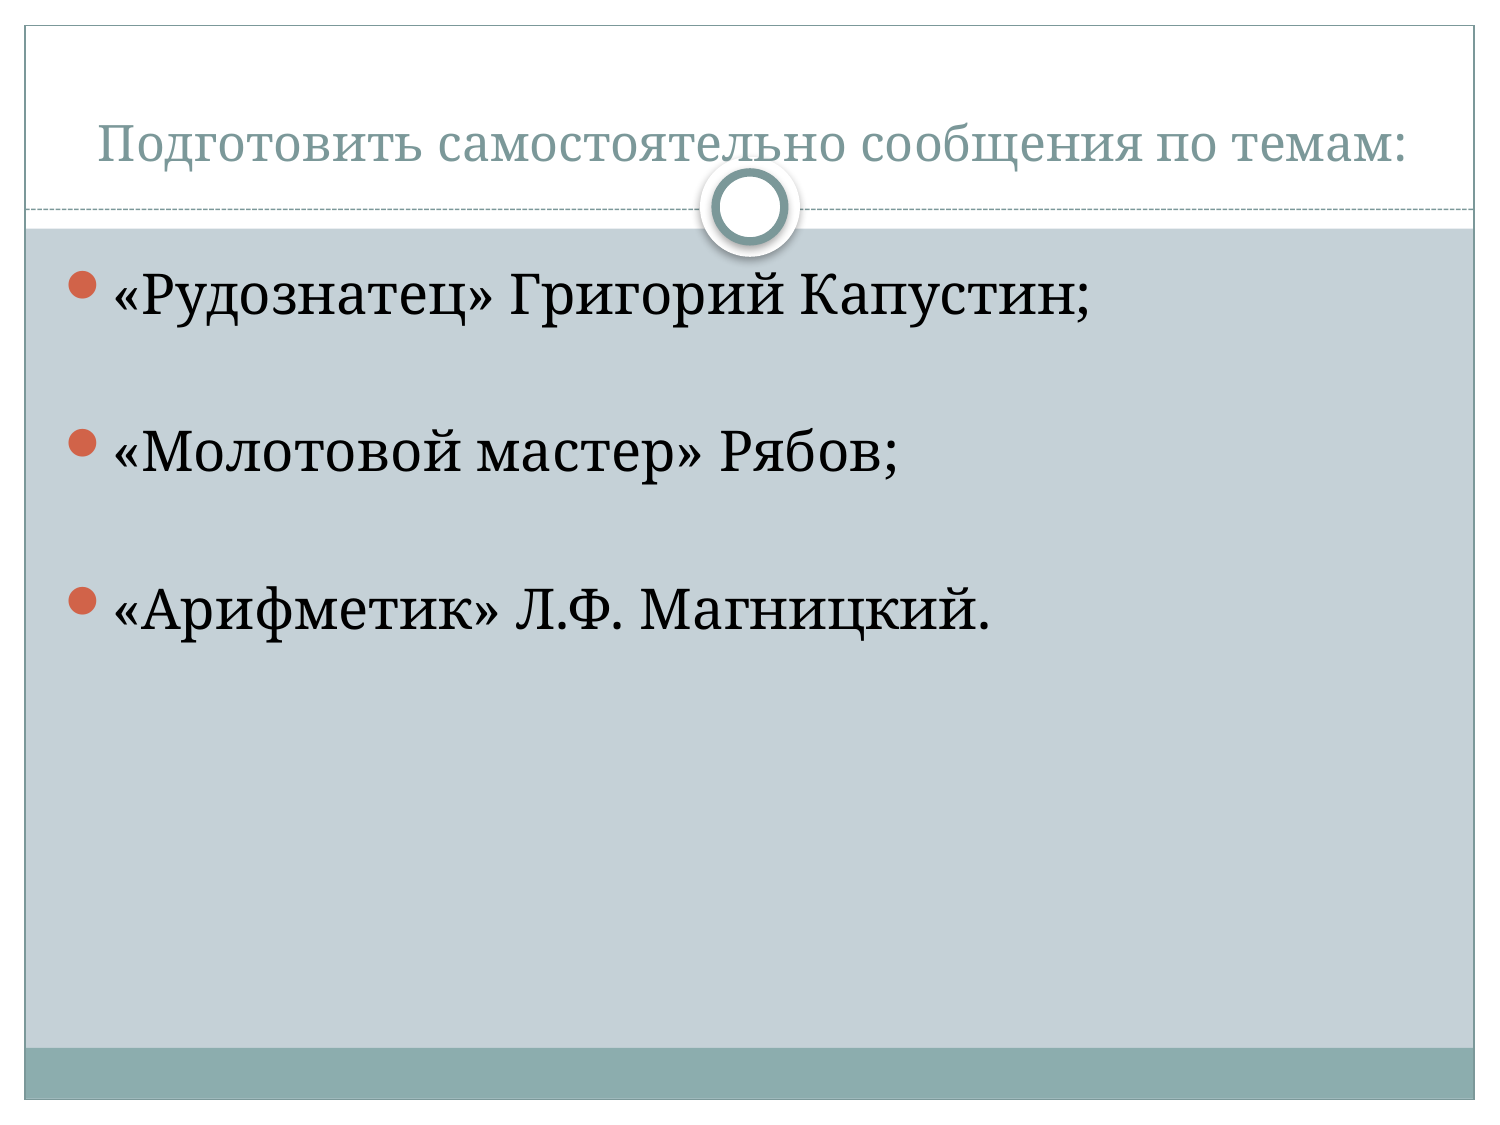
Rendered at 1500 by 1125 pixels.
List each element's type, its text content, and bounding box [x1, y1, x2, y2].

list «Рудознатец» Григорий Капустин; «Молотовой мастер» Рябов; «Арифметик» Л.Ф. Магницкий. [49, 250, 1445, 1001]
title Подготовить самостоятельно сообщения по темам: [52, 54, 1454, 180]
